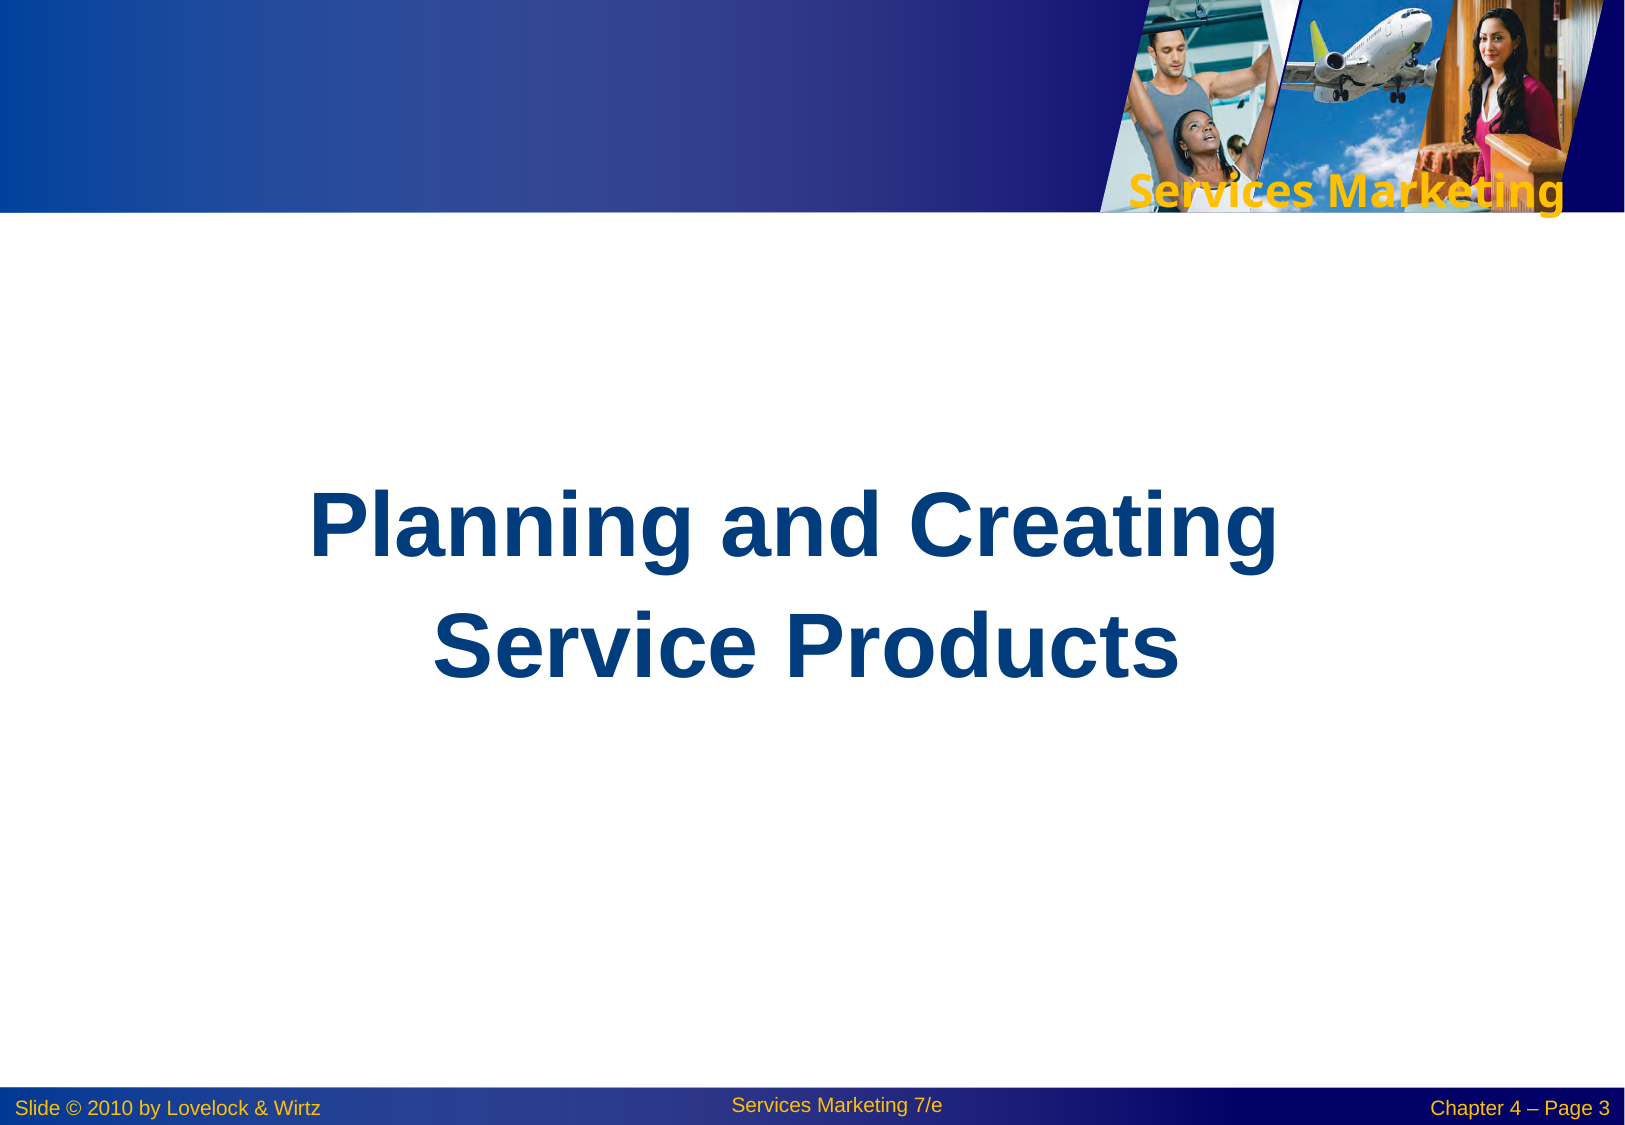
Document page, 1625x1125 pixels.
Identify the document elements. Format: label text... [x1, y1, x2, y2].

picture [1162, 186, 1172, 192]
picture [1546, 187, 1556, 202]
picture [1100, 0, 1604, 213]
text_box Planning and Creating Service Products [115, 410, 1500, 740]
